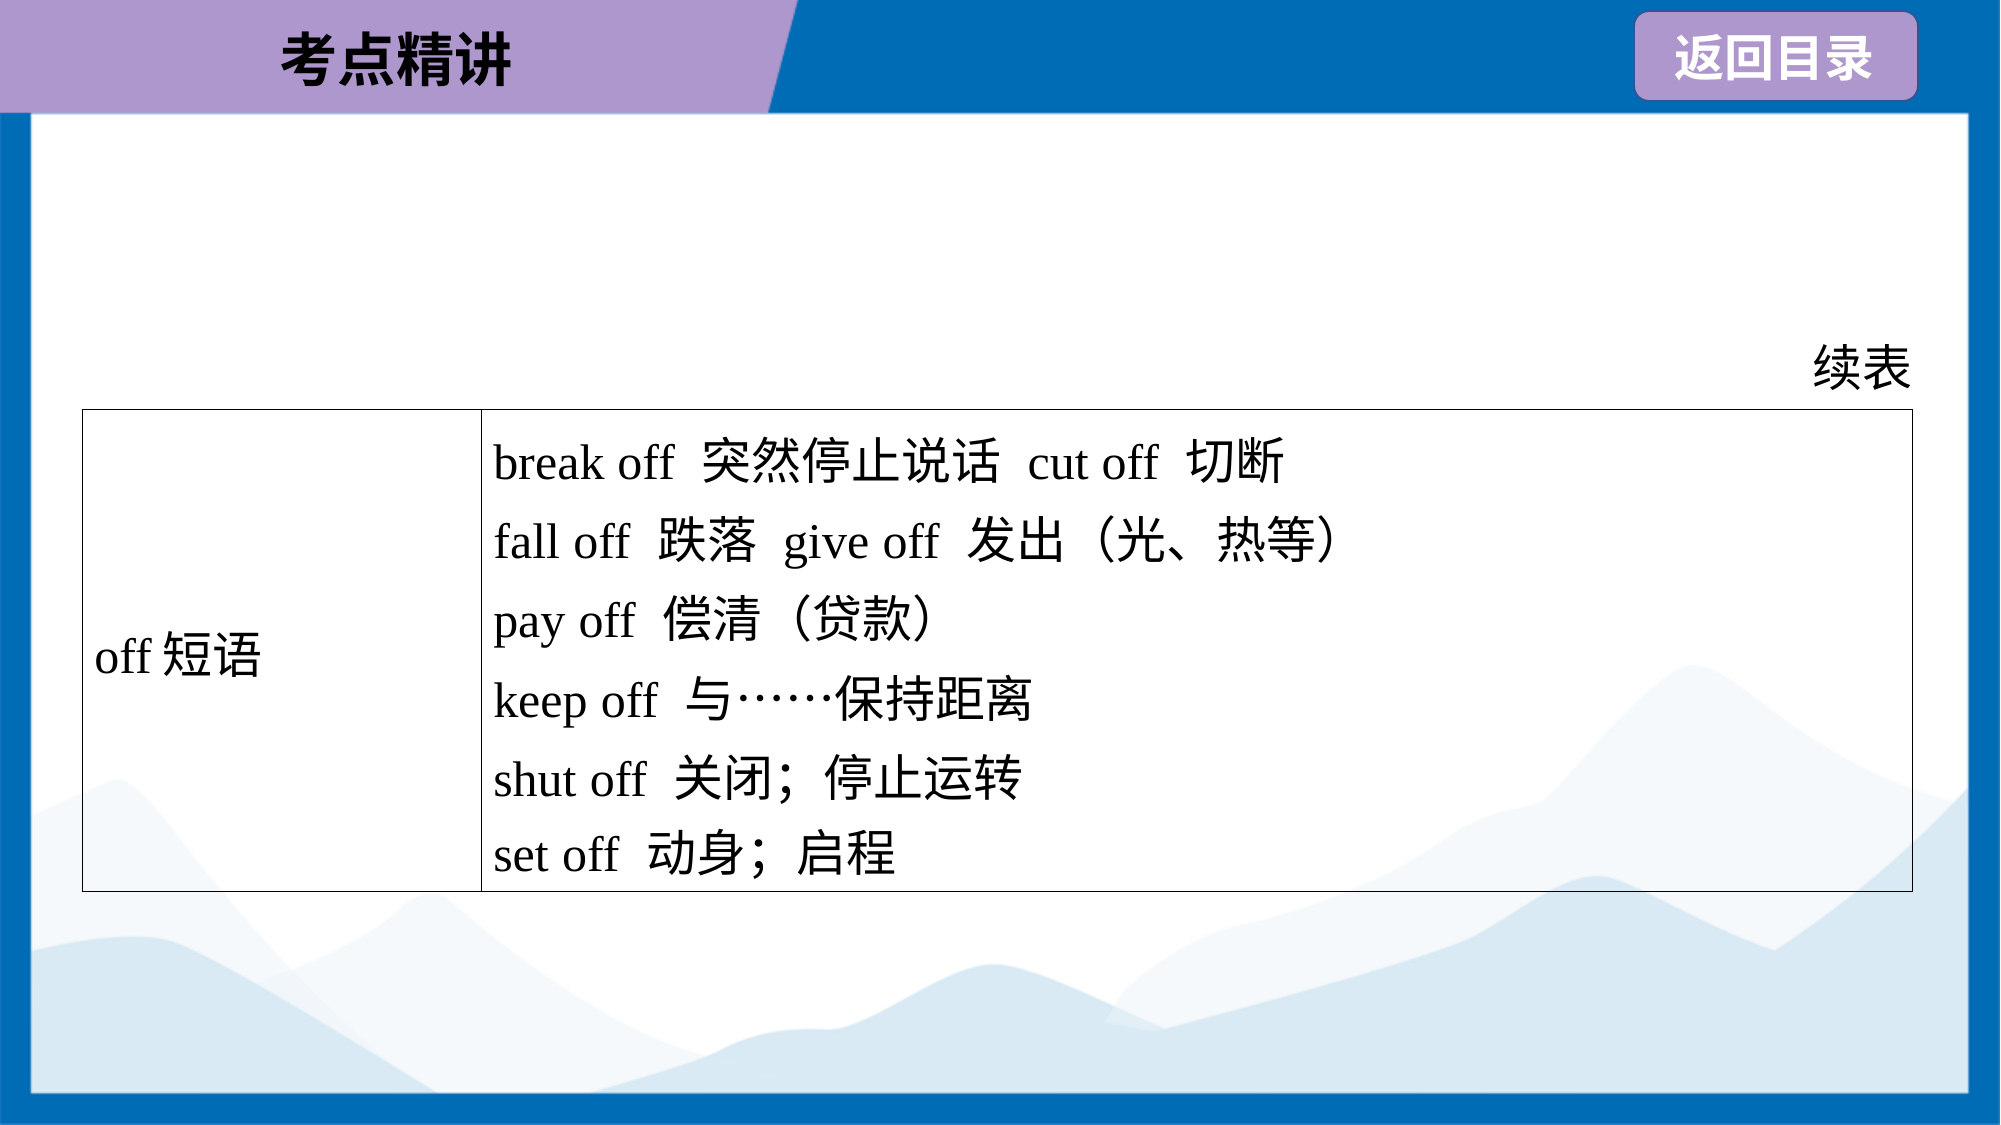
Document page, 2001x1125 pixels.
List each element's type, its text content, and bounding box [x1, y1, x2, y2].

text_box 续表 [1811, 308, 1913, 397]
table_header off短语 [83, 410, 481, 891]
table_header break off 突然停止说话 cut off 切断 fall off 跌落 give off 发出（光、热等） pay off 偿清（贷款） keep off 与……保持距离 shut off 关闭；停止运转 set off 动身；启程 [482, 410, 1912, 891]
picture [0, 0, 2000, 1125]
